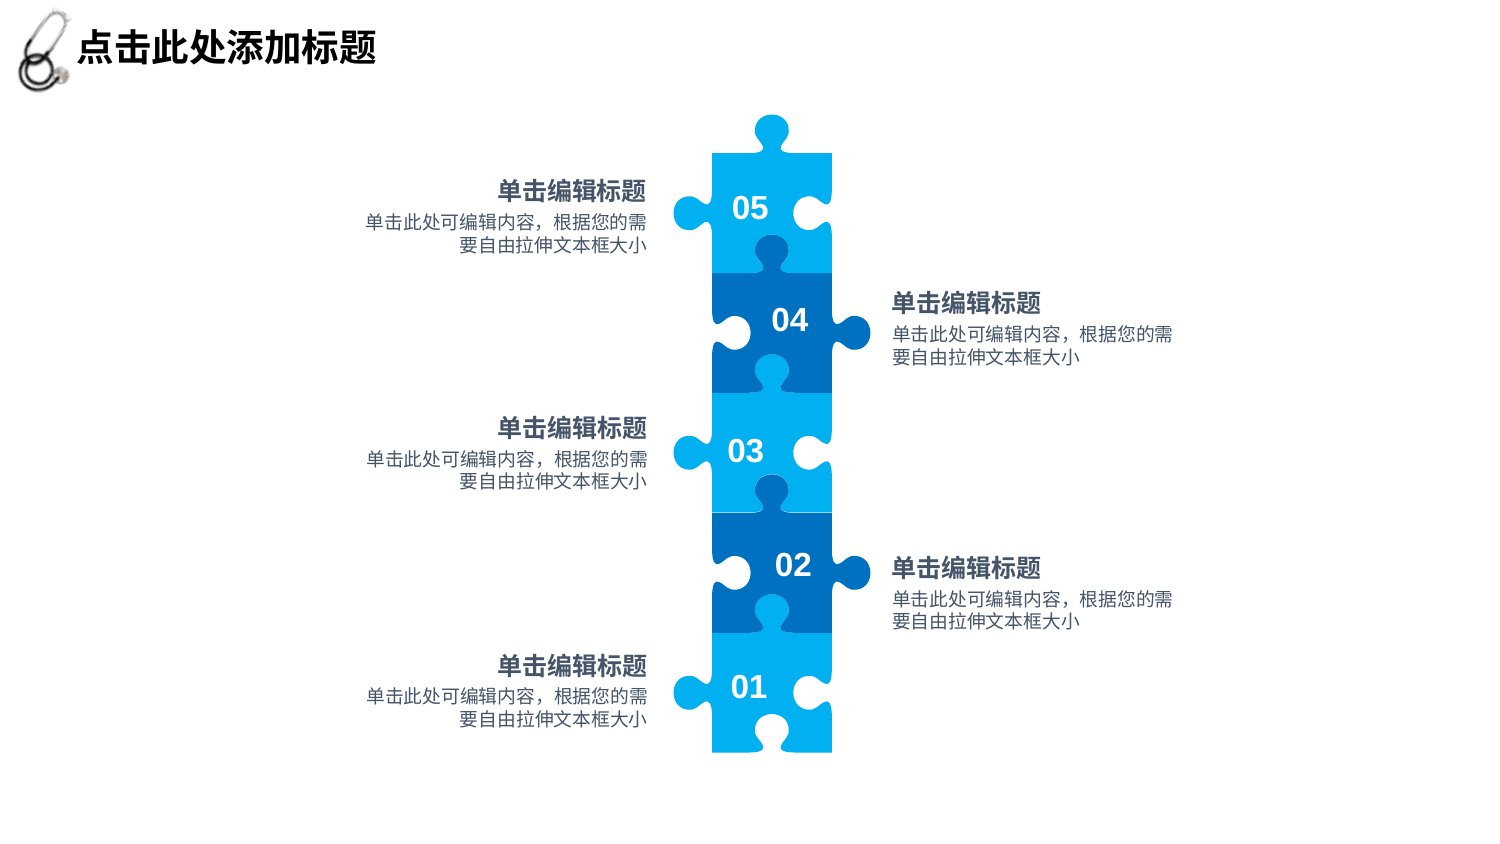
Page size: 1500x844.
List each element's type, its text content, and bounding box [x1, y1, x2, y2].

text_box 单击此处可编辑内容，根据您的需要自由拉伸文本框大小 [892, 322, 1180, 369]
text_box [673, 595, 832, 753]
text_box 单击此处可编辑内容，根据您的需要自由拉伸文本框大小 [892, 587, 1180, 633]
picture [0, 0, 103, 109]
text_box 单击此处可编辑内容，根据您的需要自由拉伸文本框大小 [360, 447, 648, 493]
text_box [673, 114, 832, 274]
text_box 点击此处添加标题 [87, 18, 393, 75]
text_box 单击编辑标题 [891, 287, 1180, 318]
text_box 单击编辑标题 [359, 650, 648, 681]
text_box 04 [771, 298, 809, 339]
text_box [712, 235, 871, 393]
text_box 单击编辑标题 [359, 412, 648, 443]
text_box 单击此处可编辑内容，根据您的需要自由拉伸文本框大小 [359, 210, 648, 256]
text_box 02 [774, 542, 813, 583]
text_box 01 [730, 665, 768, 706]
text_box 单击编辑标题 [359, 175, 647, 206]
text_box 单击此处可编辑内容，根据您的需要自由拉伸文本框大小 [360, 685, 648, 731]
text_box 03 [727, 428, 765, 469]
text_box [673, 355, 832, 513]
text_box 05 [731, 185, 770, 226]
text_box [712, 475, 871, 633]
text_box 单击编辑标题 [891, 552, 1180, 583]
